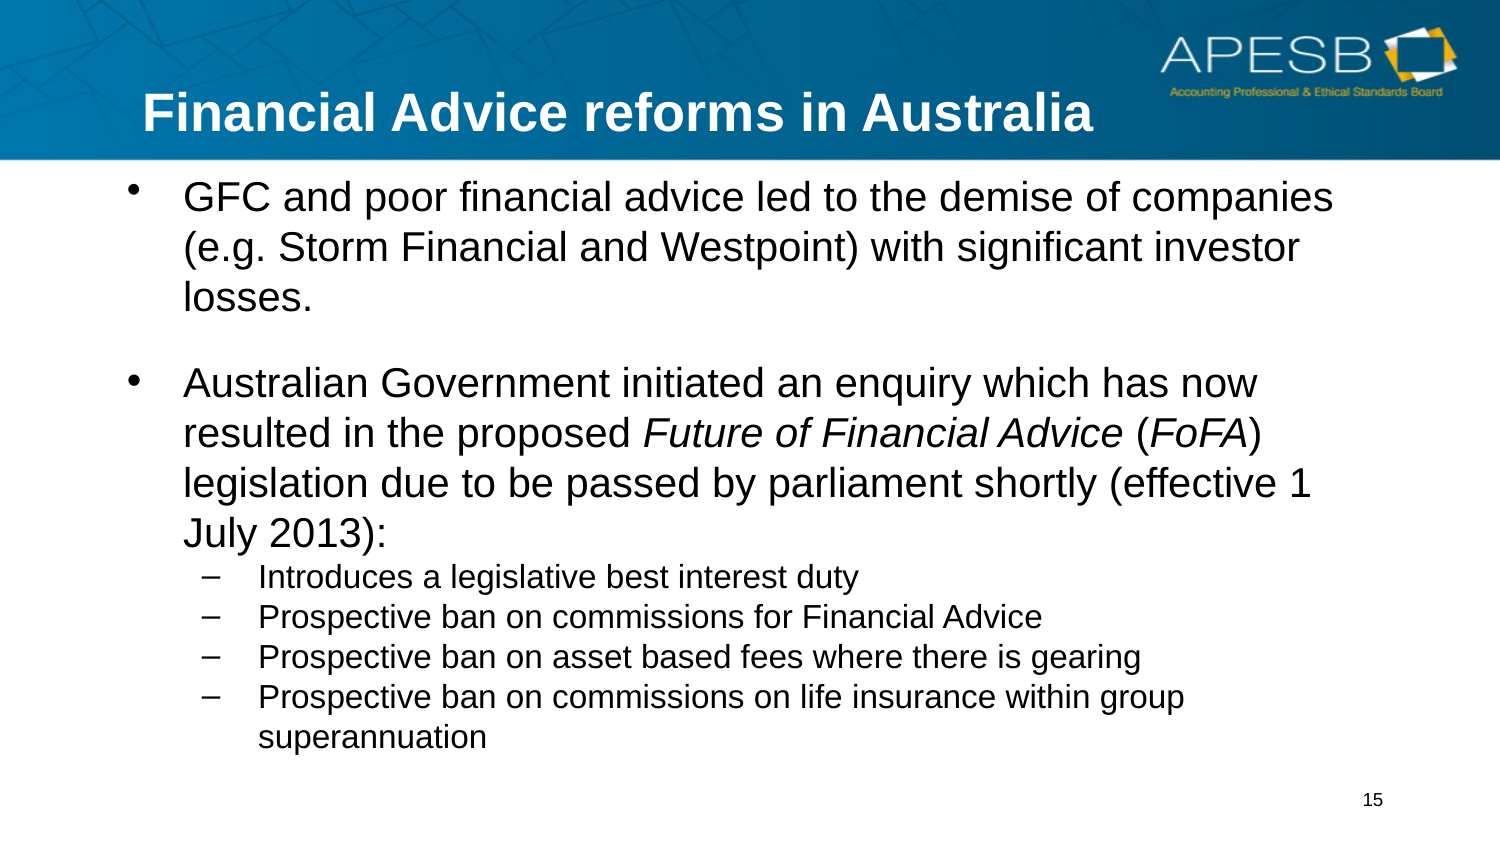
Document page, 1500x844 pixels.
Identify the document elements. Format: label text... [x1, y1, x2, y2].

picture [0, 159, 1500, 844]
title Financial Advice reforms in Australia [112, 37, 1388, 150]
picture [1388, 88, 1407, 96]
text_box GFC and poor financial advice led to the demise of companies (e.g. Storm Financial and Westpoint) with significant investor losses. [112, 161, 1365, 313]
picture [1412, 87, 1442, 96]
picture [1388, 28, 1457, 82]
text_box Australian Government initiated an enquiry which has now resulted in the proposed Future of Financial Advice (FoFA) legislation due to be passed by parliament shortly (effective 1 July 2013): Introduces a legislative best interest duty Prospective ban on commissions for Financial Advice Prospective ban on asset based fees where there is gearing Prospective ban on commissions on life insurance within group superannuation [112, 348, 1388, 659]
